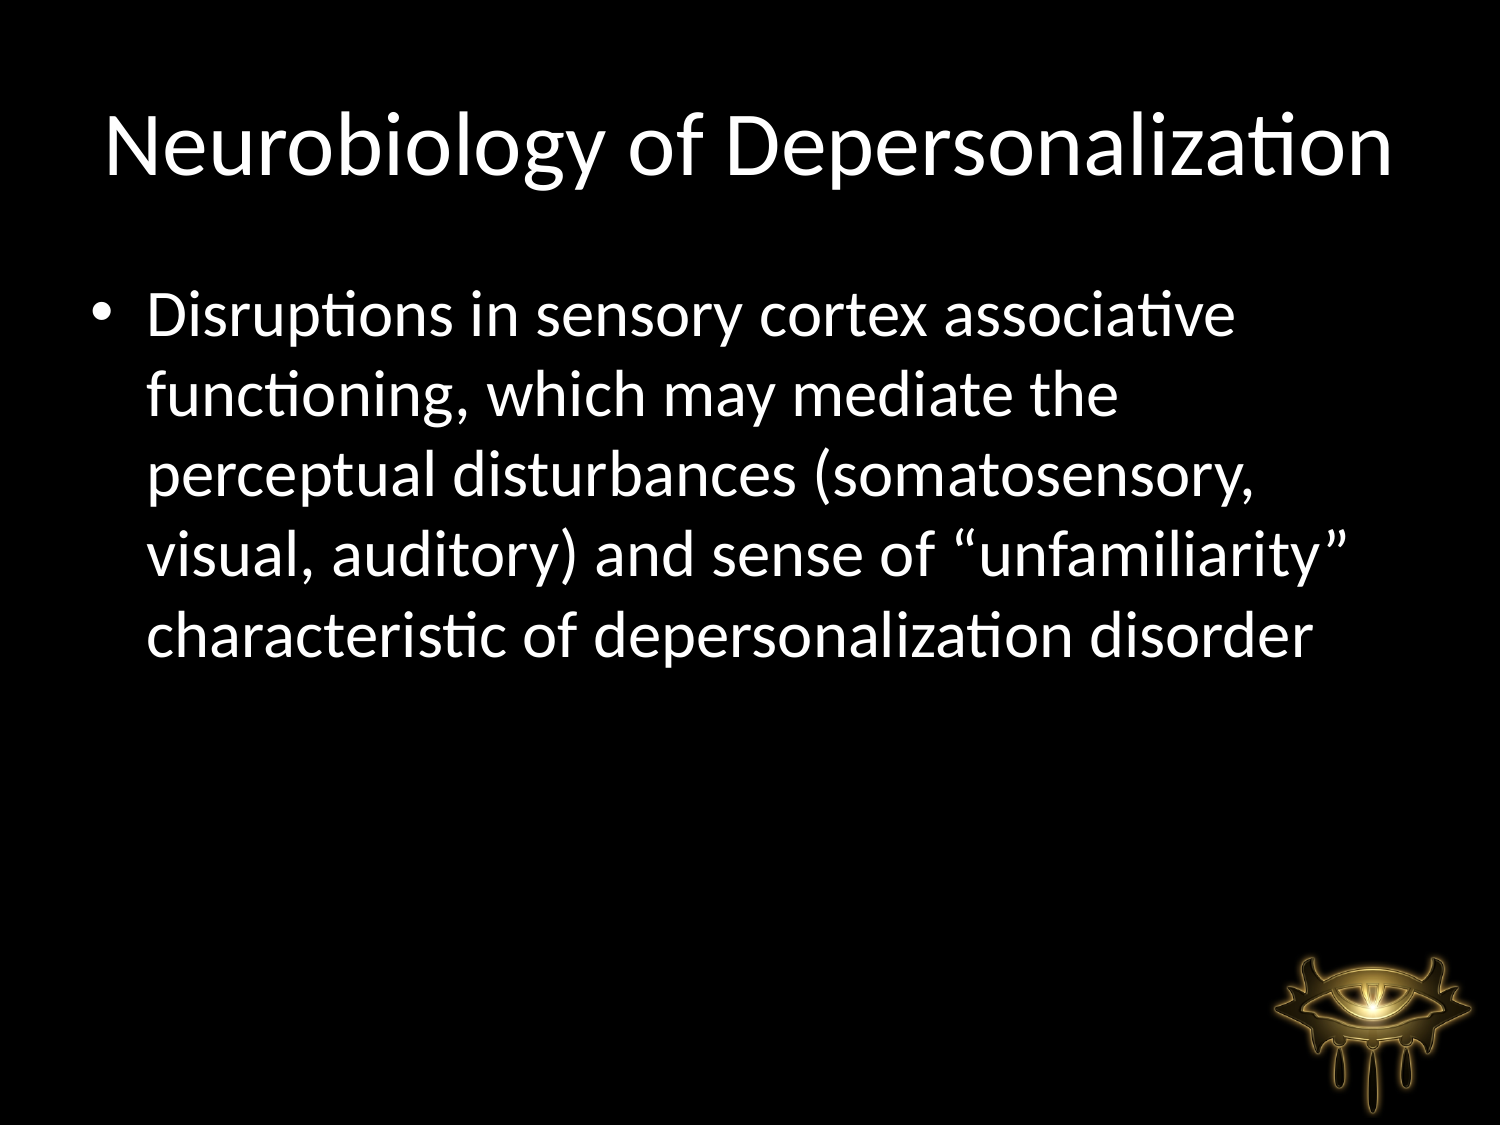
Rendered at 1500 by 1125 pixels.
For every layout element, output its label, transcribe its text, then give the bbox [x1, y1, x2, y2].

picture [1245, 934, 1500, 1125]
title Neurobiology of Depersonalization [75, 45, 1425, 233]
list Disruptions in sensory cortex associative functioning, which may mediate the perceptual disturbances (somatosensory, visual, auditory) and sense of “unfamiliarity” characteristic of depersonalization disorder [75, 262, 1425, 1005]
